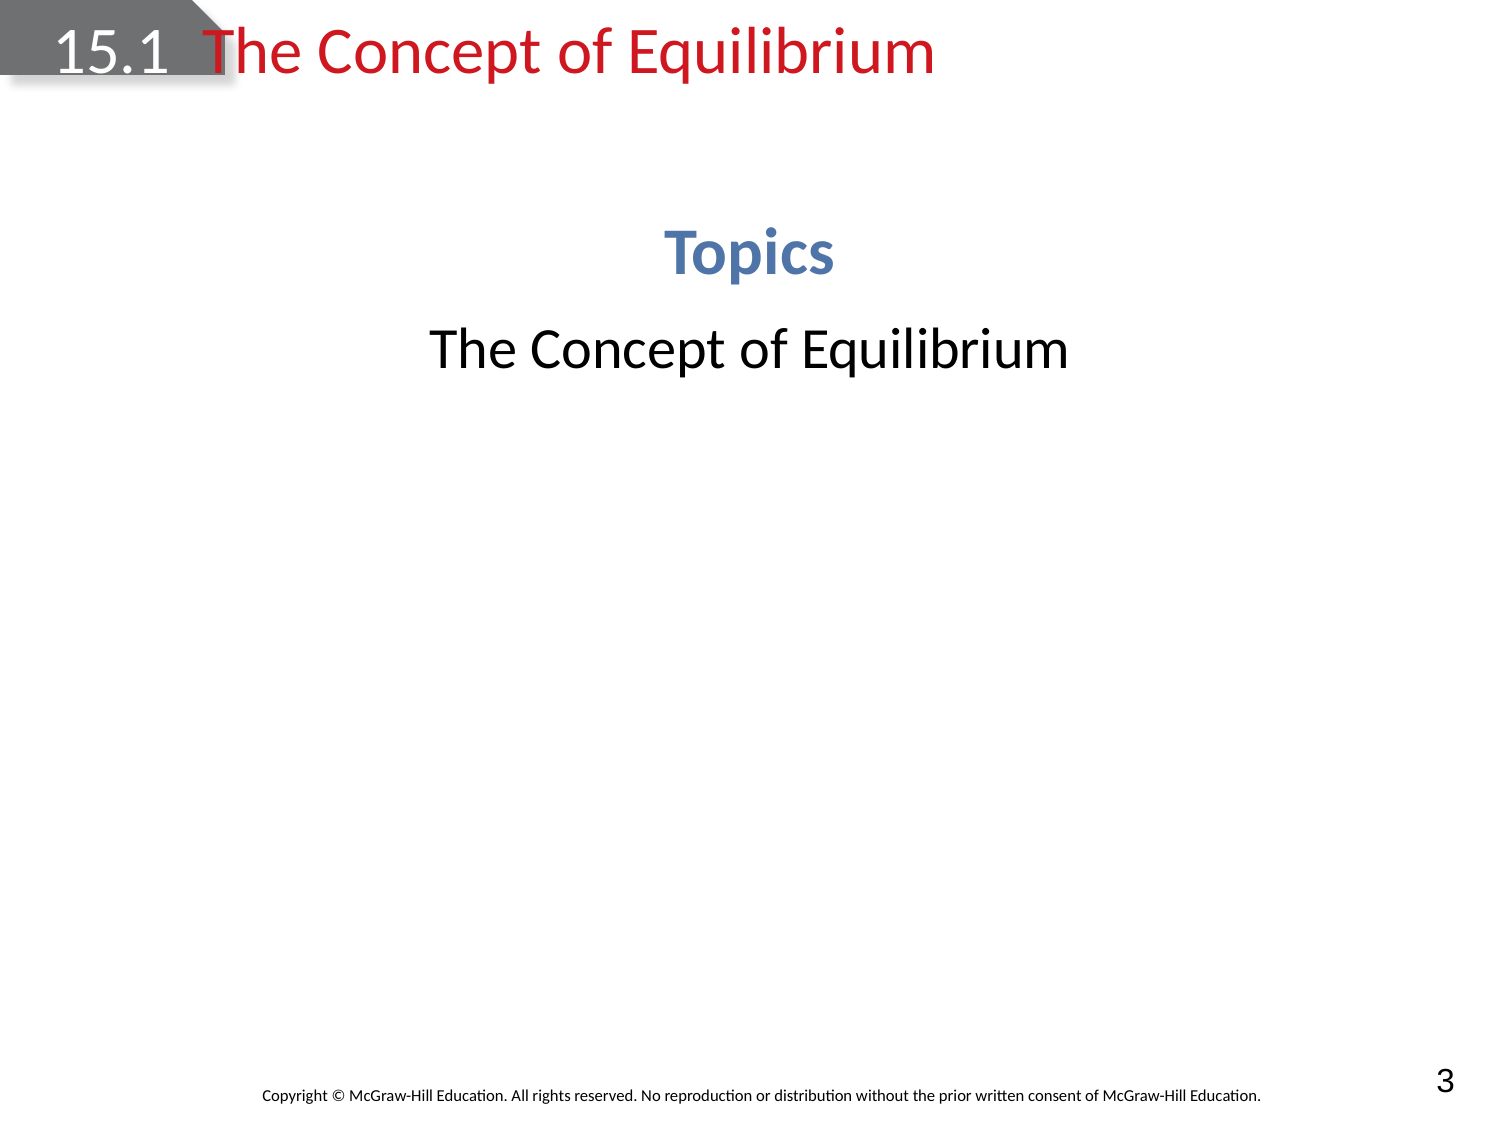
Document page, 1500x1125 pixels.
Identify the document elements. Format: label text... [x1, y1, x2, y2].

list Topics [650, 200, 863, 300]
list The Concept of Equilibrium [337, 302, 1163, 528]
title 15.1 The Concept of Equilibrium [0, 0, 1500, 75]
